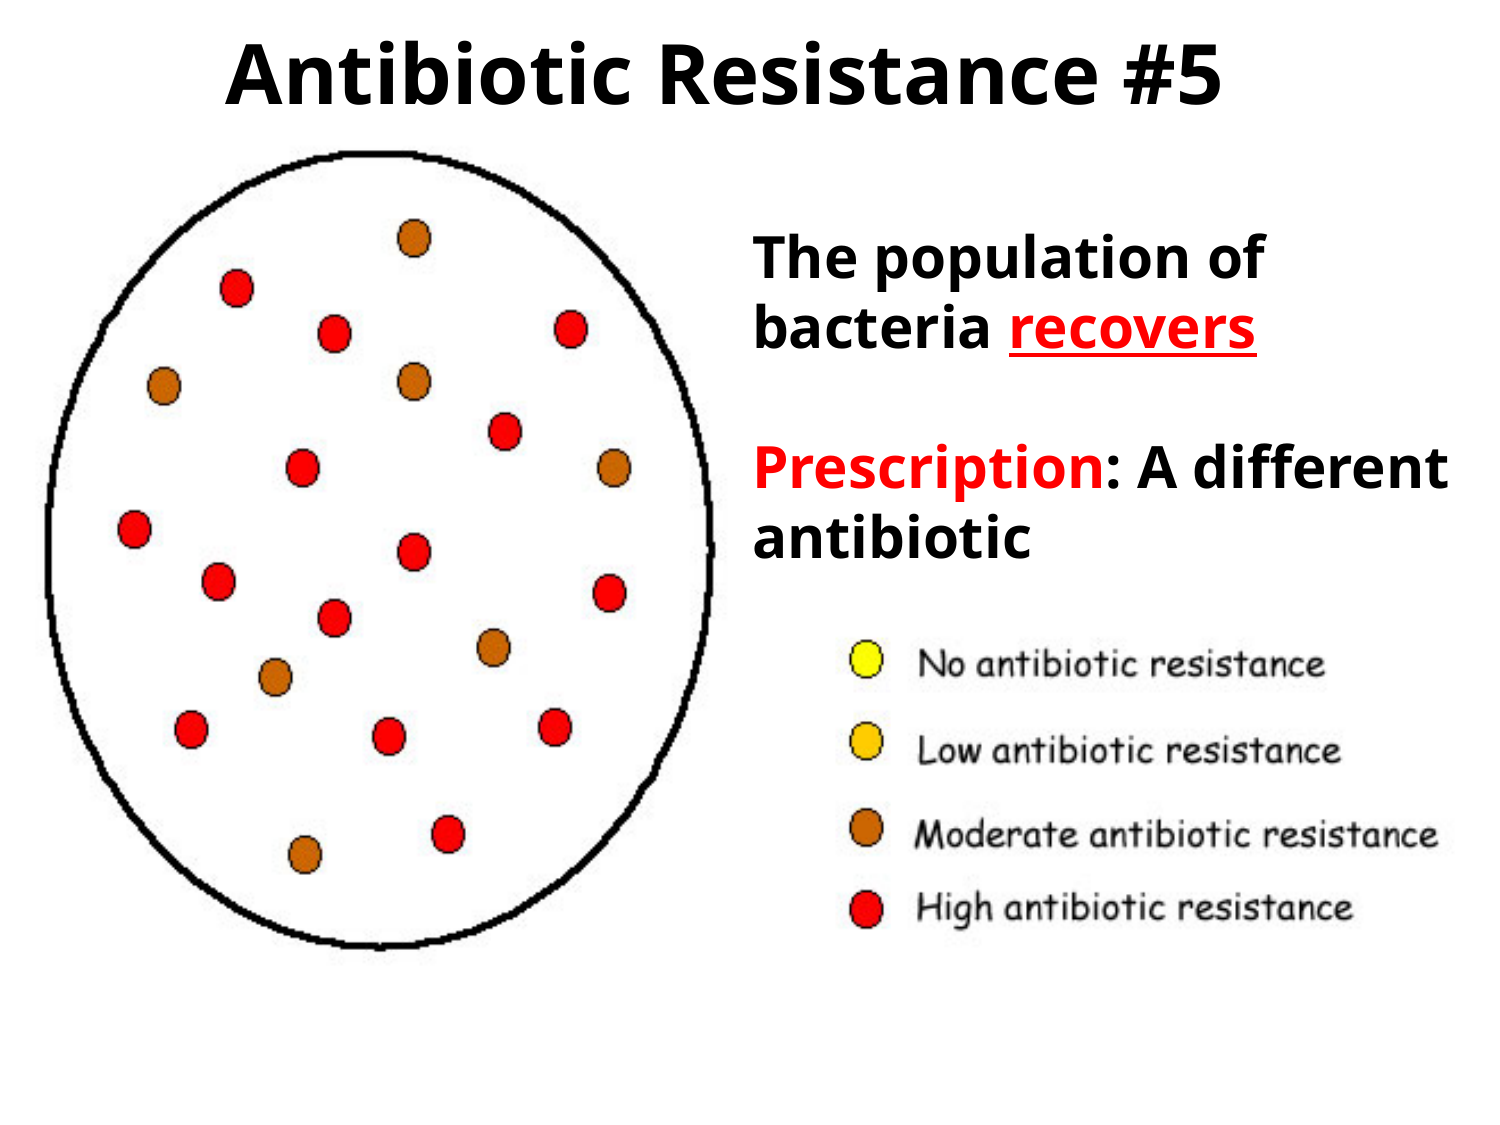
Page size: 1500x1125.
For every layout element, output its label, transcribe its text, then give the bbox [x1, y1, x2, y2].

title Antibiotic Resistance #5 [49, 0, 1401, 73]
picture [0, 74, 1500, 1076]
